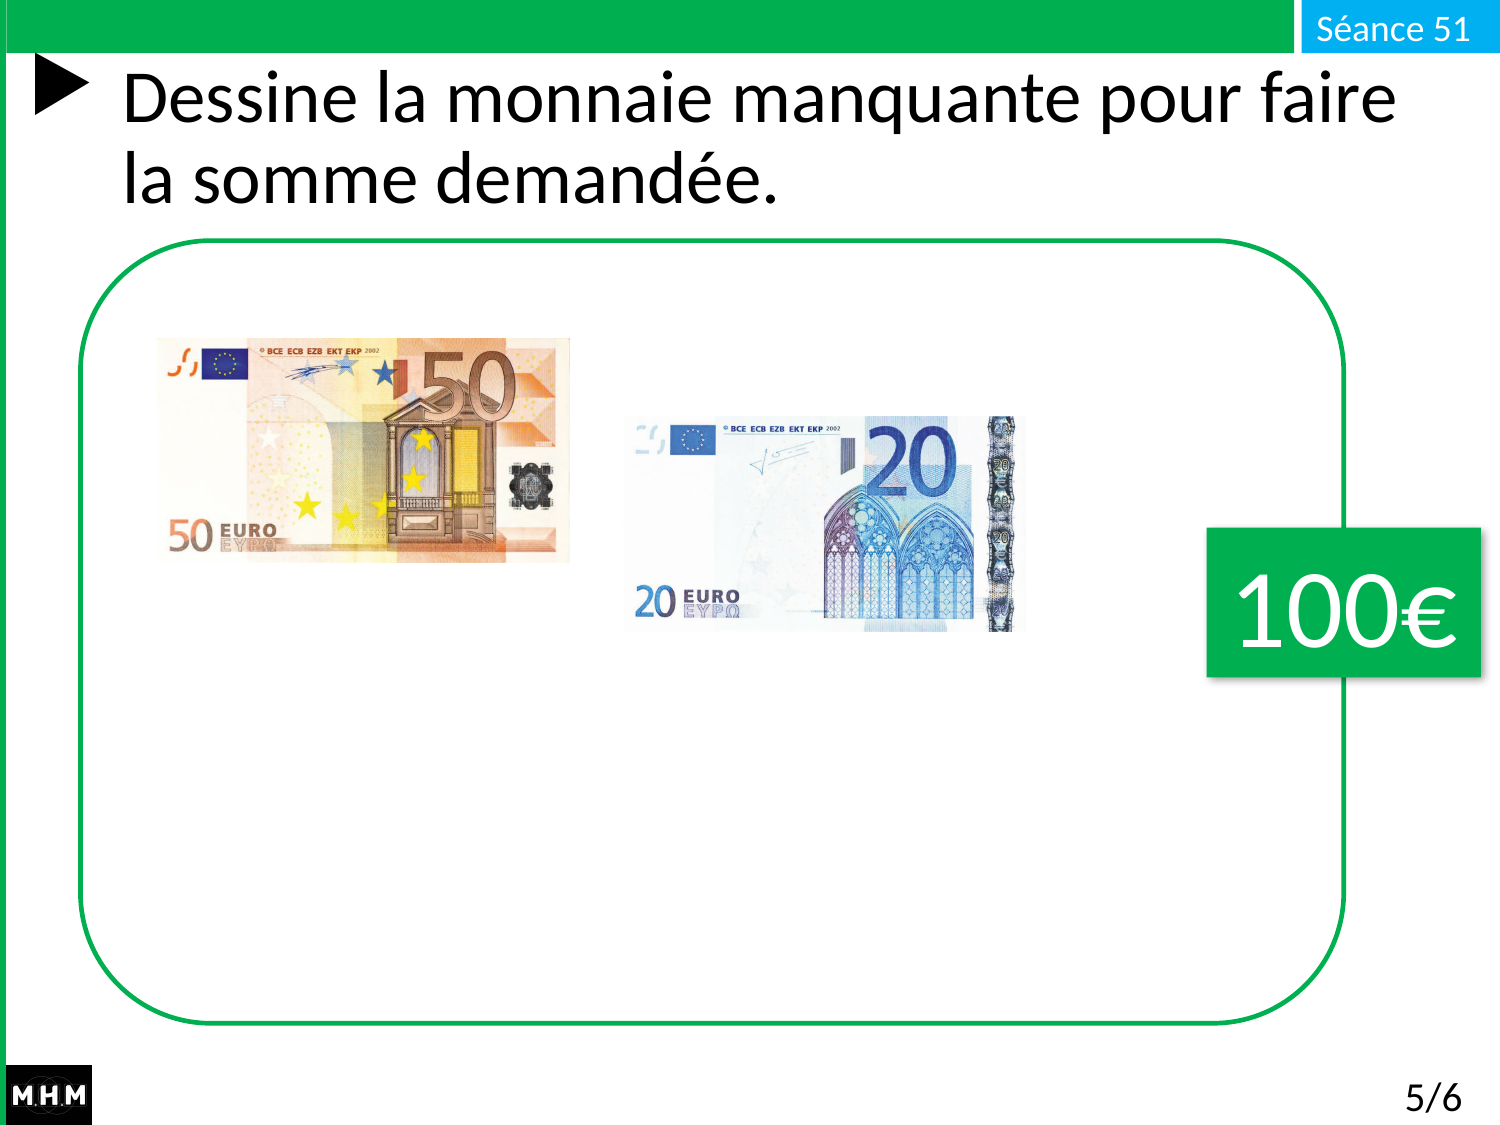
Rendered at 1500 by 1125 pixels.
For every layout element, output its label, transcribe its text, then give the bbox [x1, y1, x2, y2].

text_box 5/6 [1389, 1068, 1500, 1125]
title Dessine la monnaie manquante pour faire la somme demandée. [13, 58, 1453, 219]
text_box 100€ [1206, 527, 1481, 678]
text_box [79, 239, 1345, 1025]
picture [6, 1065, 92, 1125]
picture [156, 338, 570, 563]
picture [623, 416, 1026, 632]
